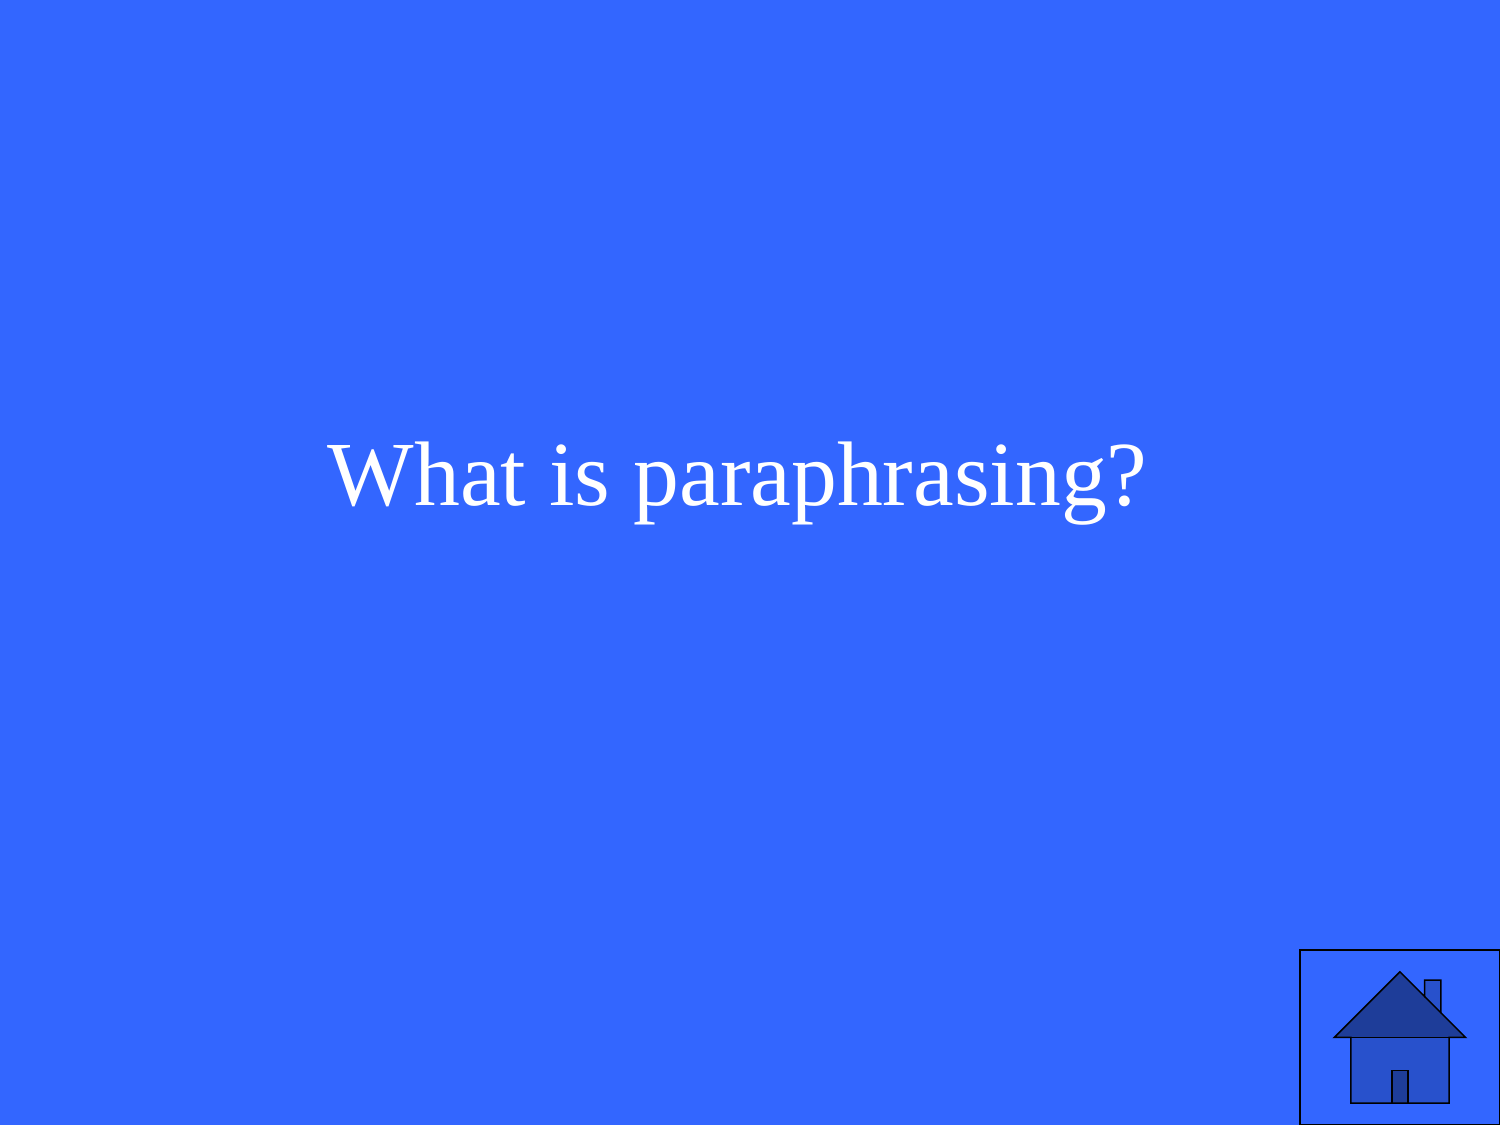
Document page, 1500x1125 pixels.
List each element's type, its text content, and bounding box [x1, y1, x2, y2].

text_box [1299, 950, 1500, 1125]
title What is paraphrasing? [112, 374, 1388, 563]
